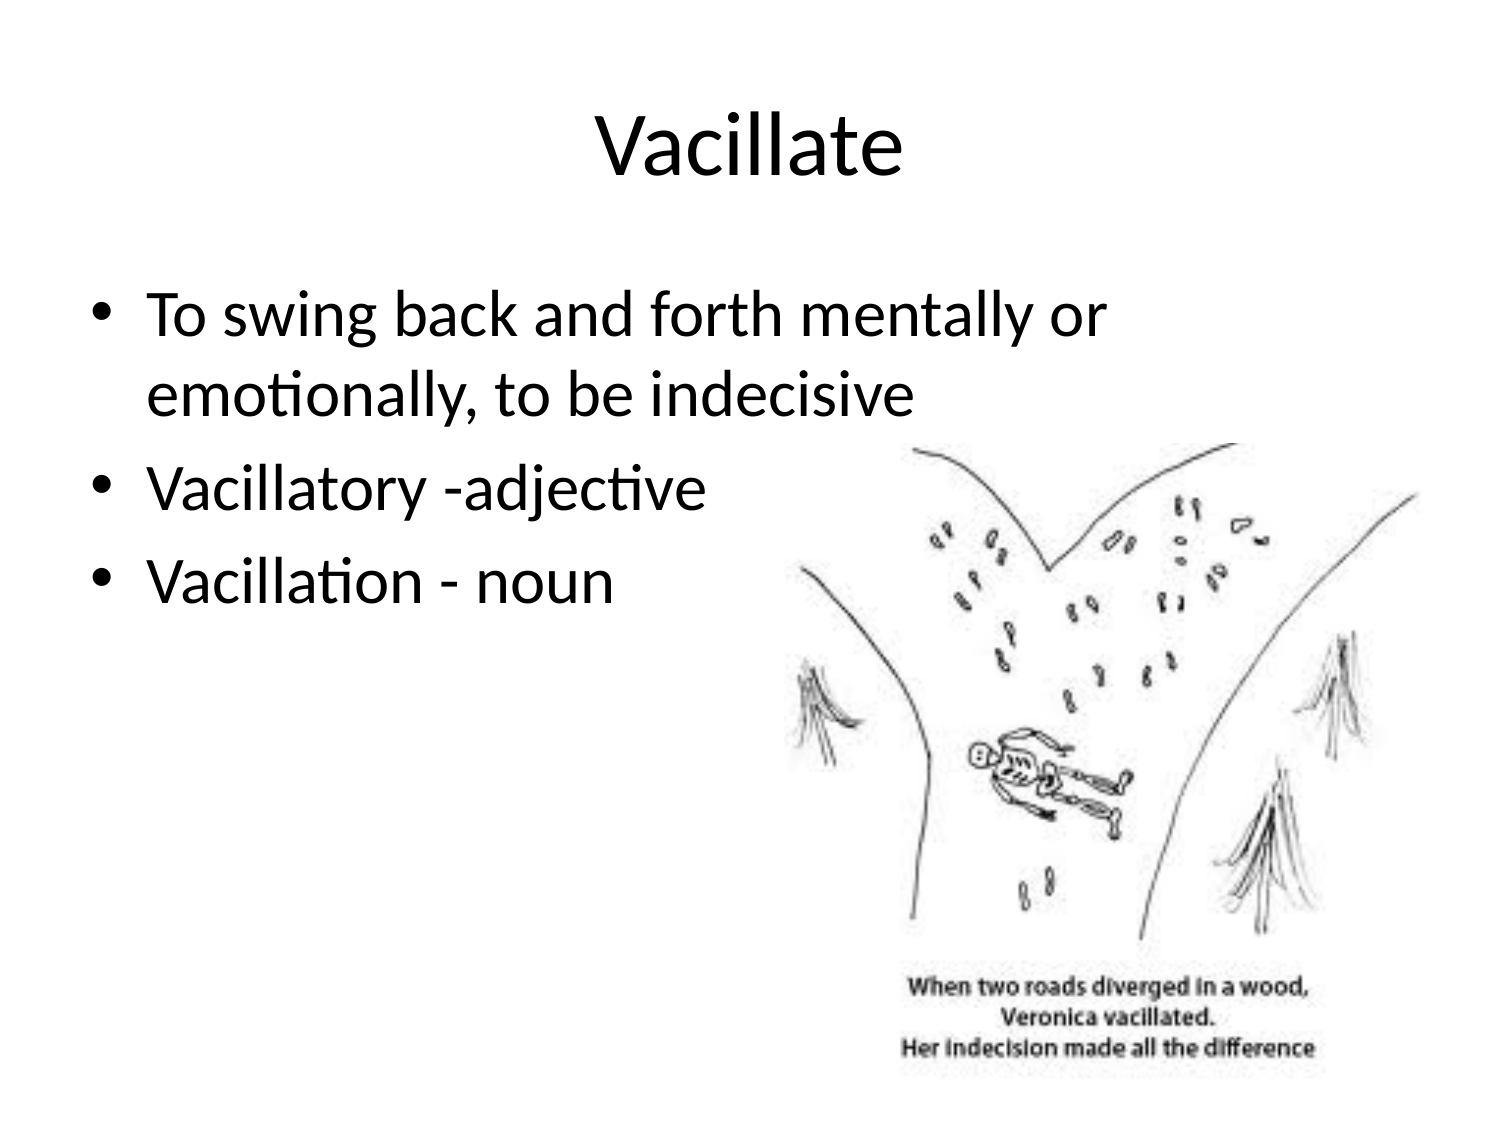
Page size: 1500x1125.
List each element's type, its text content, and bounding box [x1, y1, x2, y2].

list To swing back and forth mentally or emotionally, to be indecisive Vacillatory -adjective Vacillation - noun [75, 262, 1425, 1005]
title Vacillate [75, 45, 1425, 233]
picture [784, 443, 1450, 1100]
